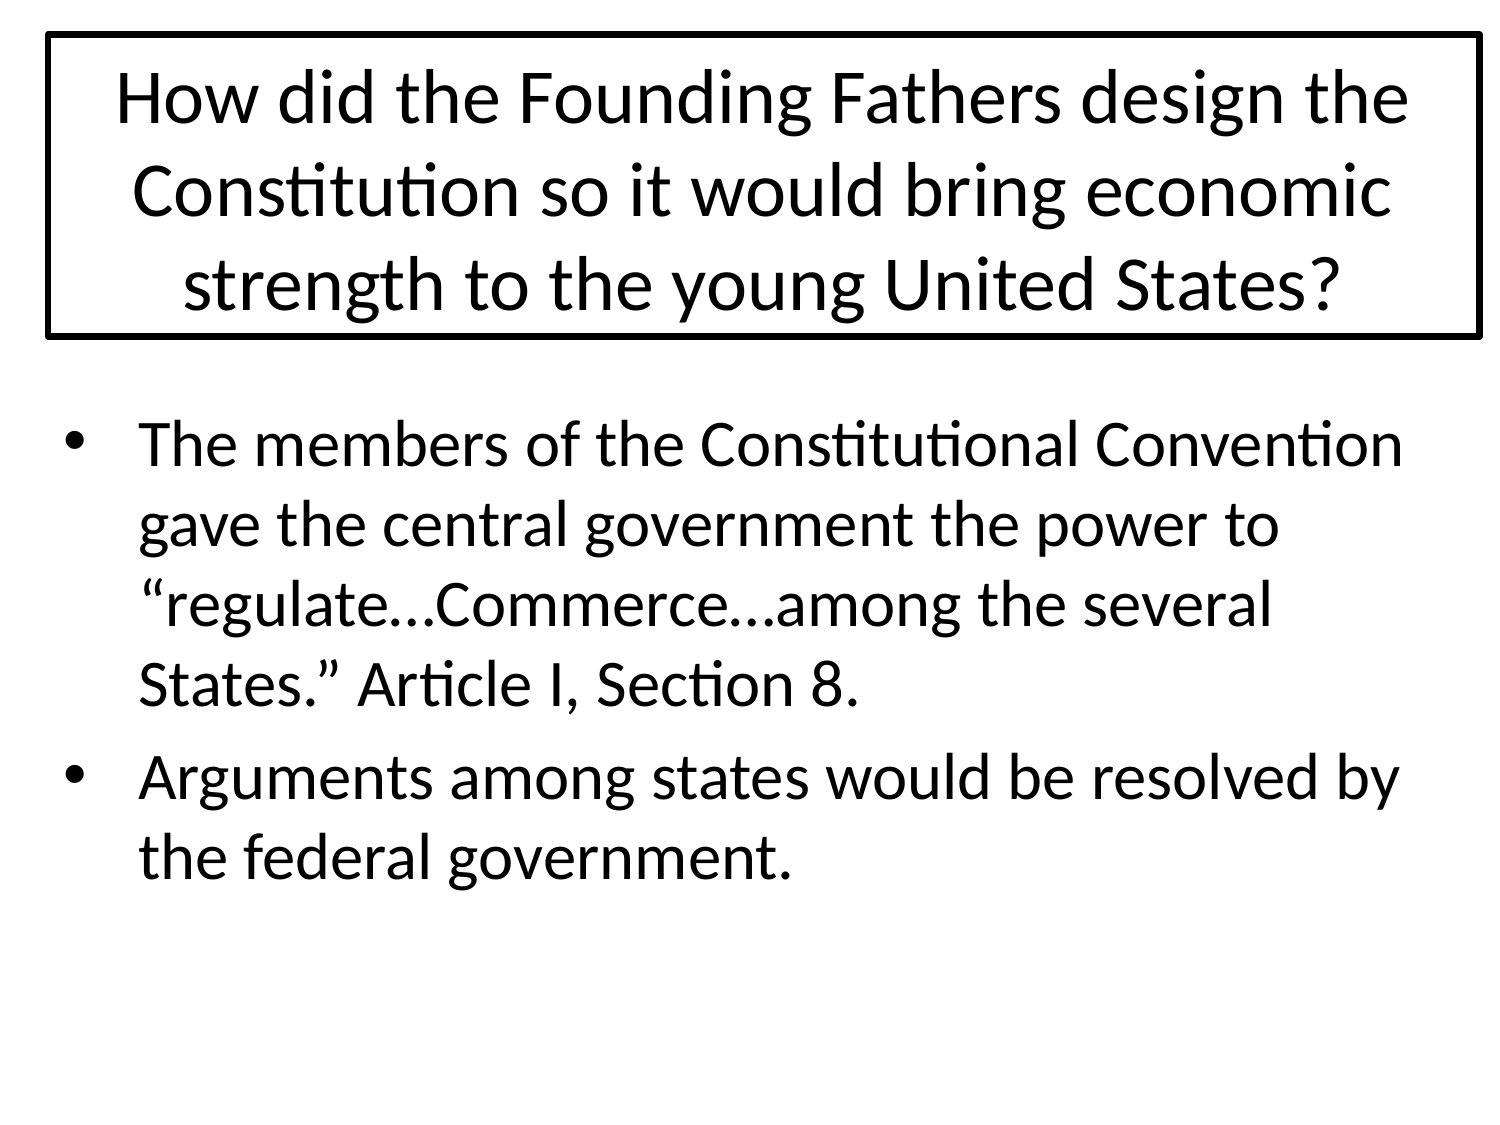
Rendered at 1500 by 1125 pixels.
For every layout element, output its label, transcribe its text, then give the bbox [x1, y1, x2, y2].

subtitle The members of the Constitutional Convention gave the central government the power to “regulate…Commerce…among the several States.” Article I, Section 8. Arguments among states would be resolved by the federal government. [48, 391, 1480, 1103]
title How did the Founding Fathers design the Constitution so it would bring economic strength to the young United States? [48, 34, 1480, 337]
